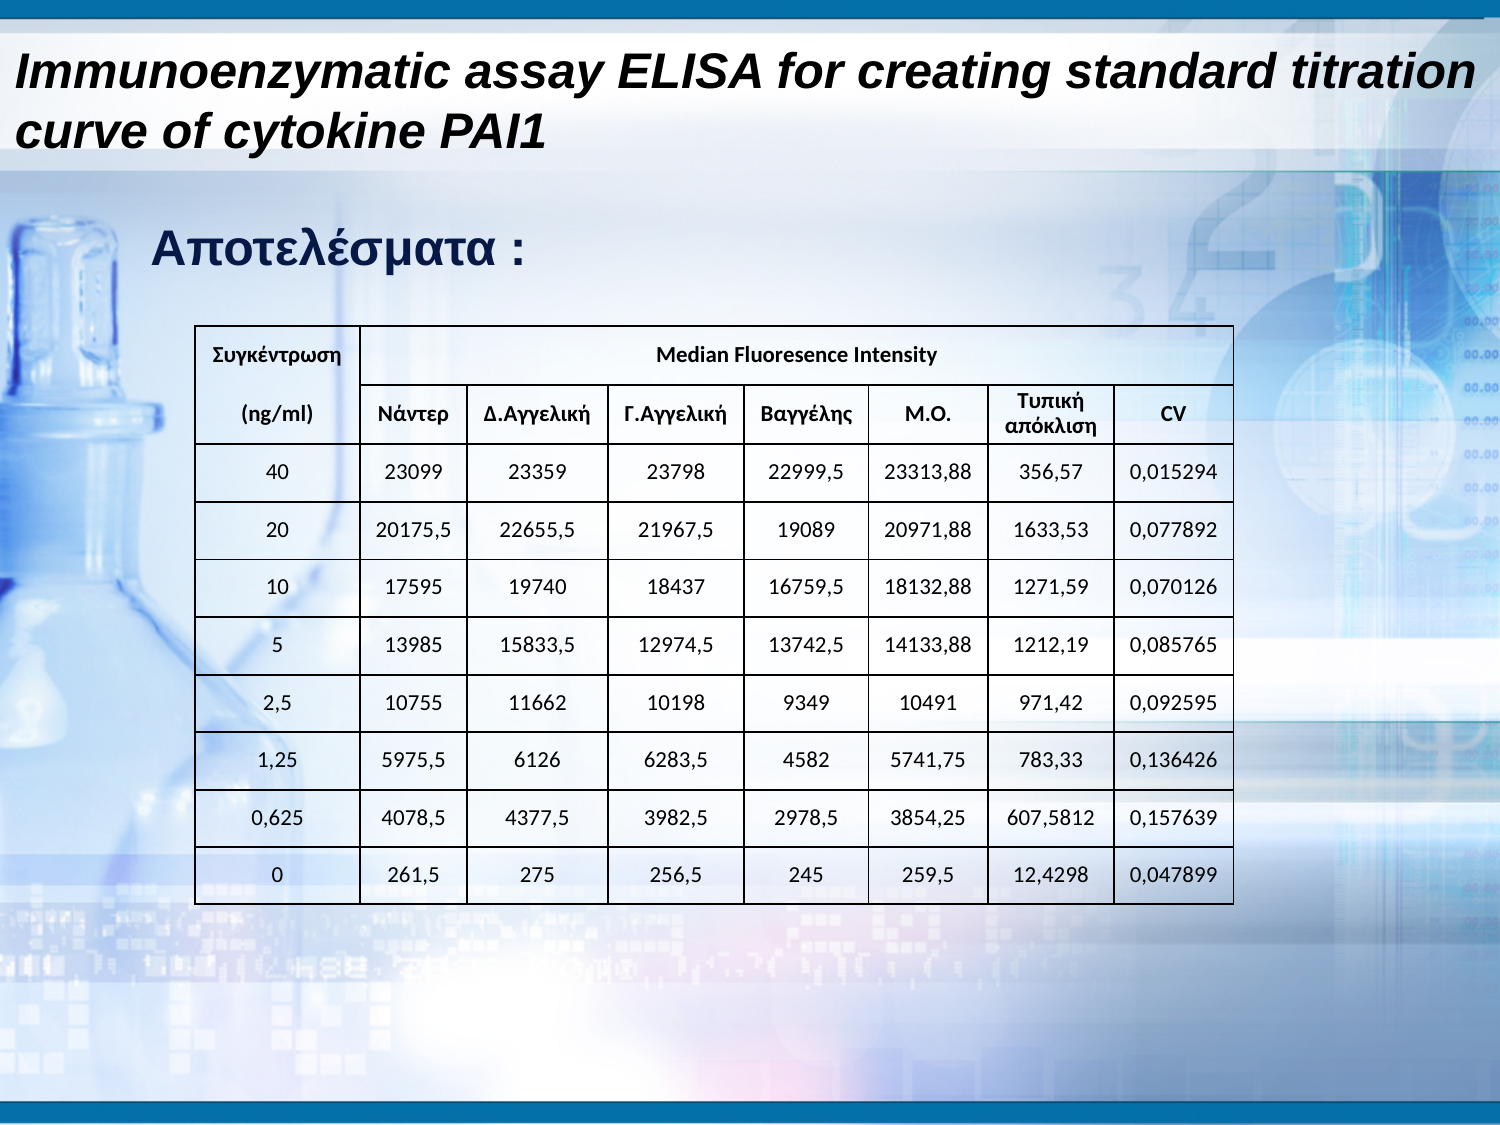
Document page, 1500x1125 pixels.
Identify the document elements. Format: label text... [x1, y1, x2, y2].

table_cell 10755 [361, 676, 466, 731]
table_cell 23798 [609, 445, 743, 501]
table_cell 5741,75 [869, 733, 987, 789]
table_cell 9349 [745, 676, 868, 731]
table_cell 1271,59 [989, 560, 1113, 616]
table_cell 11662 [468, 676, 607, 731]
table_cell 10491 [869, 676, 987, 731]
table_cell 1633,53 [989, 503, 1113, 559]
table_cell 2978,5 [745, 791, 868, 846]
table_cell 2,5 [196, 676, 359, 731]
table_cell 356,57 [989, 445, 1113, 501]
table_cell 14133,88 [869, 618, 987, 674]
table_header Συγκέντρωση [196, 327, 359, 385]
table_cell 22999,5 [745, 445, 868, 501]
table_cell 13742,5 [745, 618, 868, 674]
table_cell 12,4298 [989, 848, 1113, 903]
table_cell Τυπική απόκλιση [989, 386, 1113, 443]
table_cell 10 [196, 560, 359, 616]
table_cell Δ.Αγγελική [468, 386, 607, 443]
table_cell 259,5 [869, 848, 987, 903]
table_cell 4582 [745, 733, 868, 789]
table_cell 256,5 [609, 848, 743, 903]
table_cell 19740 [468, 560, 607, 616]
table_cell 18437 [609, 560, 743, 616]
table_cell 0,157639 [1115, 791, 1233, 846]
table_cell 18132,88 [869, 560, 987, 616]
table_cell 3982,5 [609, 791, 743, 846]
table_cell 22655,5 [468, 503, 607, 559]
text_box Immunoenzymatic assay ELISA for creating standard titration curve of cytokine PAI1 [0, 30, 1500, 134]
table_cell 17595 [361, 560, 466, 616]
table_cell 3854,25 [869, 791, 987, 846]
table_cell 40 [196, 445, 359, 501]
table_cell 13985 [361, 618, 466, 674]
table_cell 0,625 [196, 791, 359, 846]
table_cell 245 [745, 848, 868, 903]
table_cell 261,5 [361, 848, 466, 903]
table_cell Γ.Αγγελική [609, 386, 743, 443]
text_box Αποτελέσματα : [135, 208, 1034, 283]
table_cell 19089 [745, 503, 868, 559]
table_cell 0,092595 [1115, 676, 1233, 731]
table_cell 4377,5 [468, 791, 607, 846]
table_cell 16759,5 [745, 560, 868, 616]
table_cell Βαγγέλης [745, 386, 868, 443]
table_cell 20175,5 [361, 503, 466, 559]
table_cell 1212,19 [989, 618, 1113, 674]
table_cell (ng/ml) [196, 385, 359, 443]
table_cell 0,047899 [1115, 848, 1233, 903]
table_cell 23313,88 [869, 445, 987, 501]
table_cell 21967,5 [609, 503, 743, 559]
table_cell 1,25 [196, 733, 359, 789]
table_cell Νάντερ [361, 386, 466, 443]
table_cell 6283,5 [609, 733, 743, 789]
table_cell 0,136426 [1115, 733, 1233, 789]
table_cell 15833,5 [468, 618, 607, 674]
table_cell 23359 [468, 445, 607, 501]
table_cell 783,33 [989, 733, 1113, 789]
table_cell 5975,5 [361, 733, 466, 789]
table_cell 4078,5 [361, 791, 466, 846]
table_cell 607,5812 [989, 791, 1113, 846]
table_cell CV [1115, 386, 1233, 443]
table_cell 20971,88 [869, 503, 987, 559]
table_cell 0 [196, 848, 359, 903]
table_header Median Fluoresence Intensity [361, 327, 1233, 384]
picture [0, 18, 1500, 30]
table_cell 6126 [468, 733, 607, 789]
table_cell 10198 [609, 676, 743, 731]
picture [0, 134, 1500, 1102]
table_cell 23099 [361, 445, 466, 501]
table_cell 0,077892 [1115, 503, 1233, 559]
table_cell 20 [196, 503, 359, 559]
table_cell 12974,5 [609, 618, 743, 674]
table_cell Μ.Ο. [869, 386, 987, 443]
table_cell 0,015294 [1115, 445, 1233, 501]
table_cell 0,085765 [1115, 618, 1233, 674]
table_cell 275 [468, 848, 607, 903]
table_cell 0,070126 [1115, 560, 1233, 616]
table_cell 971,42 [989, 676, 1113, 731]
table_cell 5 [196, 618, 359, 674]
